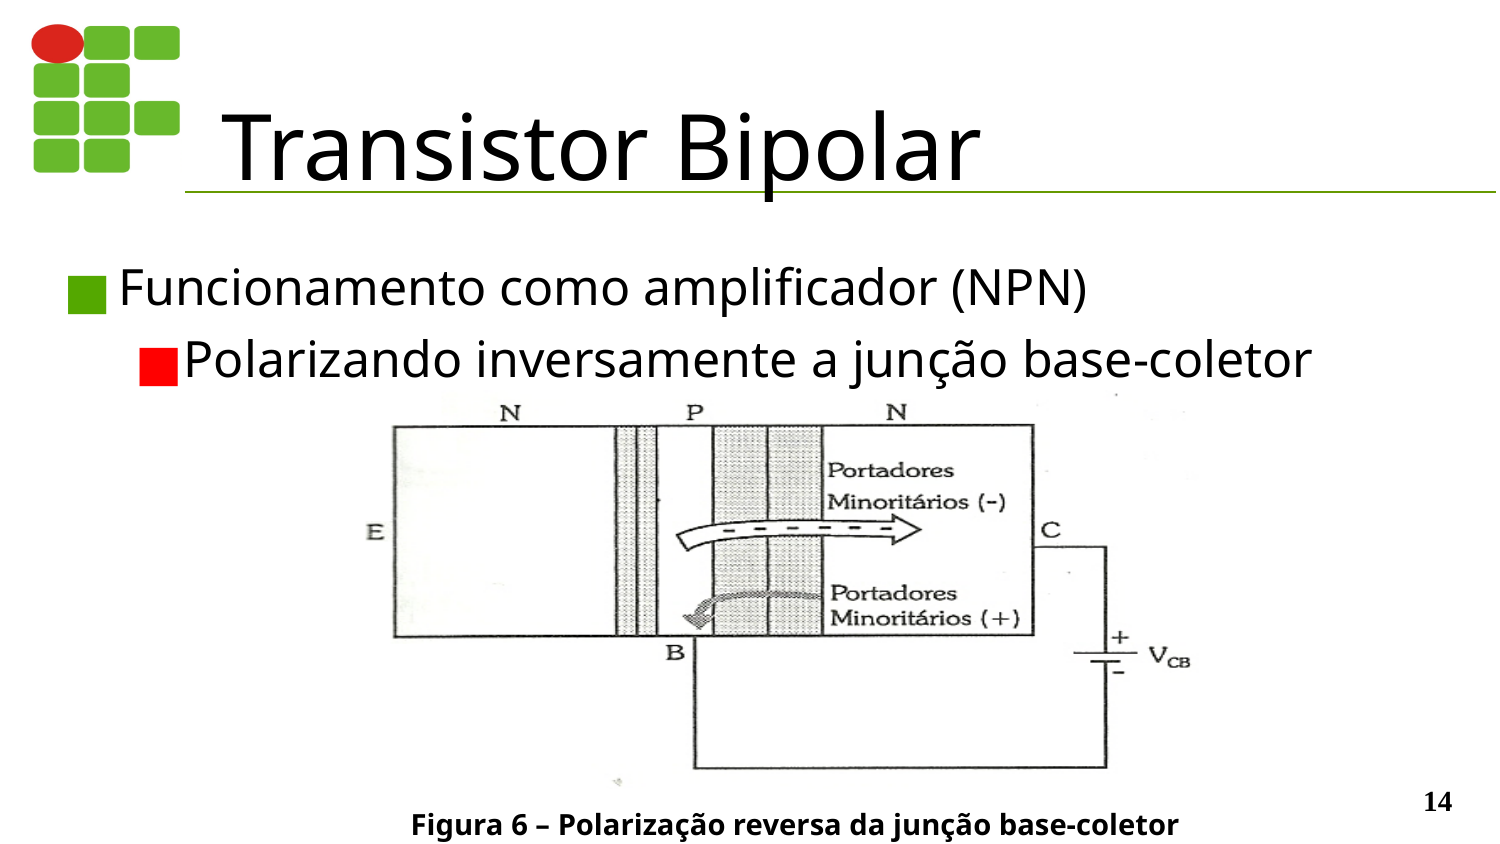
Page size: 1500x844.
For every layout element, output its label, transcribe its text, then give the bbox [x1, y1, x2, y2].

picture [29, 23, 182, 174]
title Transistor Bipolar [206, 26, 1468, 207]
list Funcionamento como amplificador (NPN) Polarizando inversamente a junção base-coletor Figura 6 – Polarização reversa da junção base-coletor [46, 248, 1469, 774]
picture [336, 389, 1212, 789]
text_box ‹#› [1155, 774, 1468, 825]
